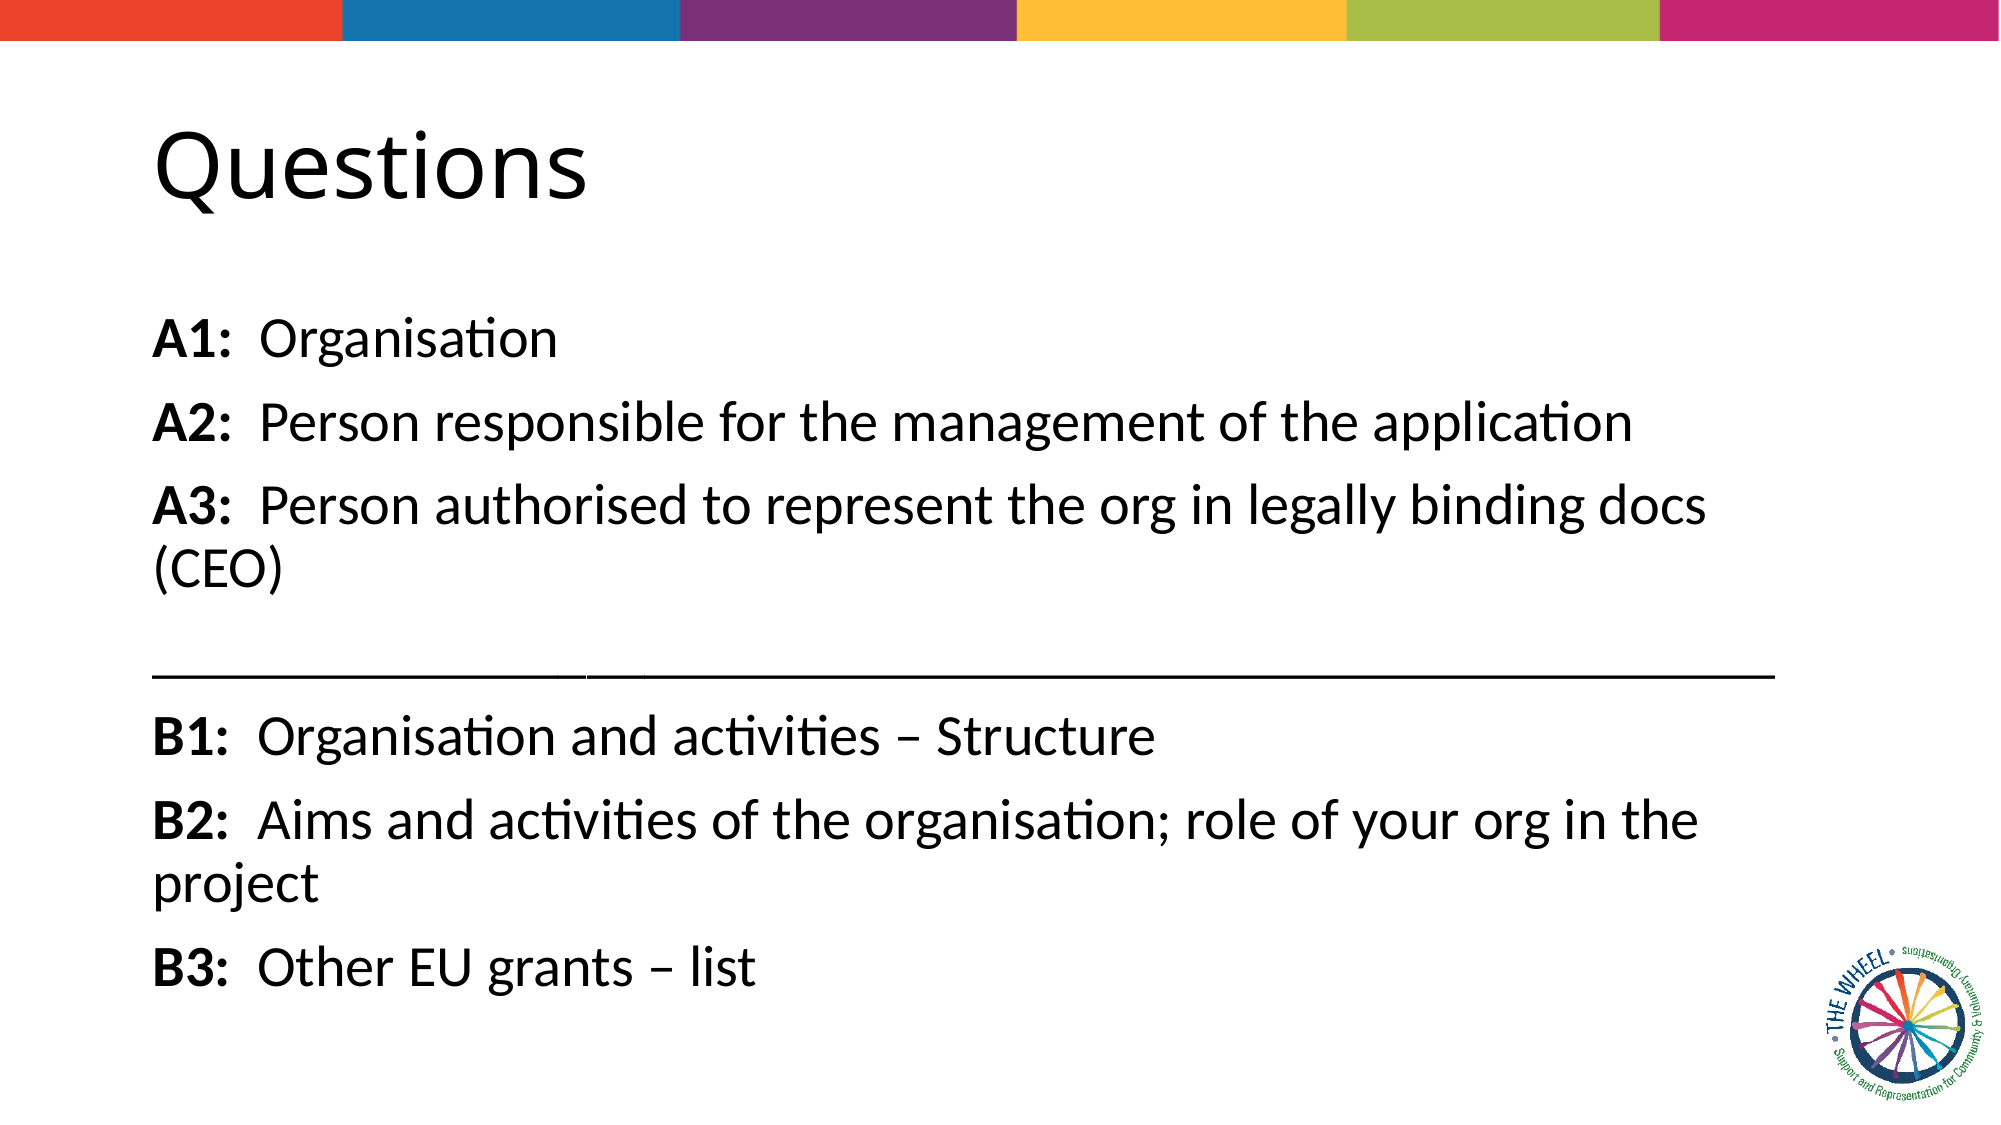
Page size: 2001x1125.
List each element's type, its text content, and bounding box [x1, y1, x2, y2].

picture [0, 0, 2000, 41]
title Questions [137, 59, 1863, 278]
list A1: Organisation A2: Person responsible for the management of the application A3: Person authorised to represent the org in legally binding docs (CEO) ________________________________________________________ B1: Organisation and activities – Structure B2: Aims and activities of the organisation; role of your org in the project B3: Other EU grants – list [137, 299, 1863, 1014]
picture [1825, 944, 1984, 1103]
